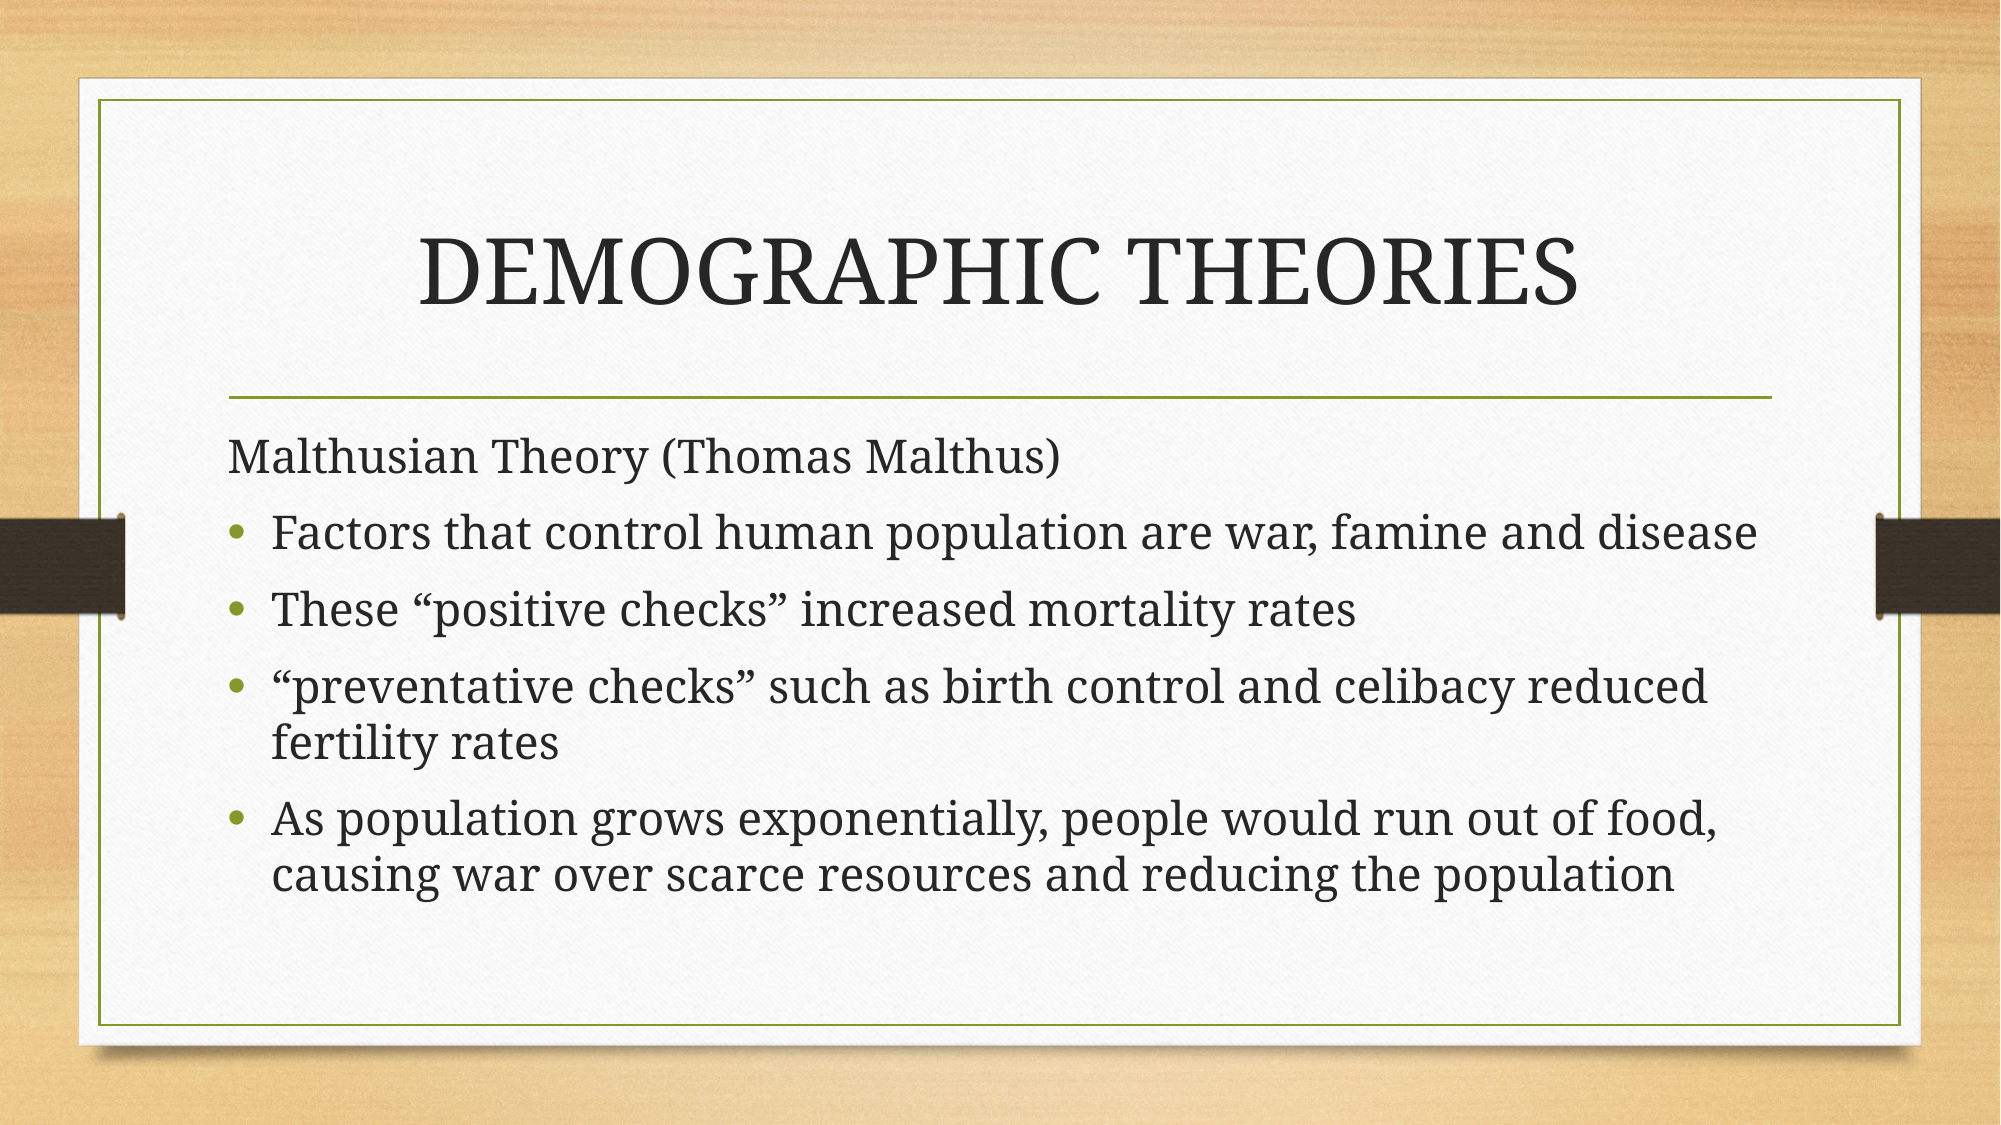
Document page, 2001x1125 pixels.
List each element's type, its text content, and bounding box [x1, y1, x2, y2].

title DEMOGRAPHIC THEORIES [212, 161, 1788, 375]
list Malthusian Theory (Thomas Malthus) Factors that control human population are war, famine and disease These “positive checks” increased mortality rates “preventative checks” such as birth control and celibacy reduced fertility rates As population grows exponentially, people would run out of food, causing war over scarce resources and reducing the population [212, 419, 1788, 964]
picture [0, 0, 2001, 1125]
